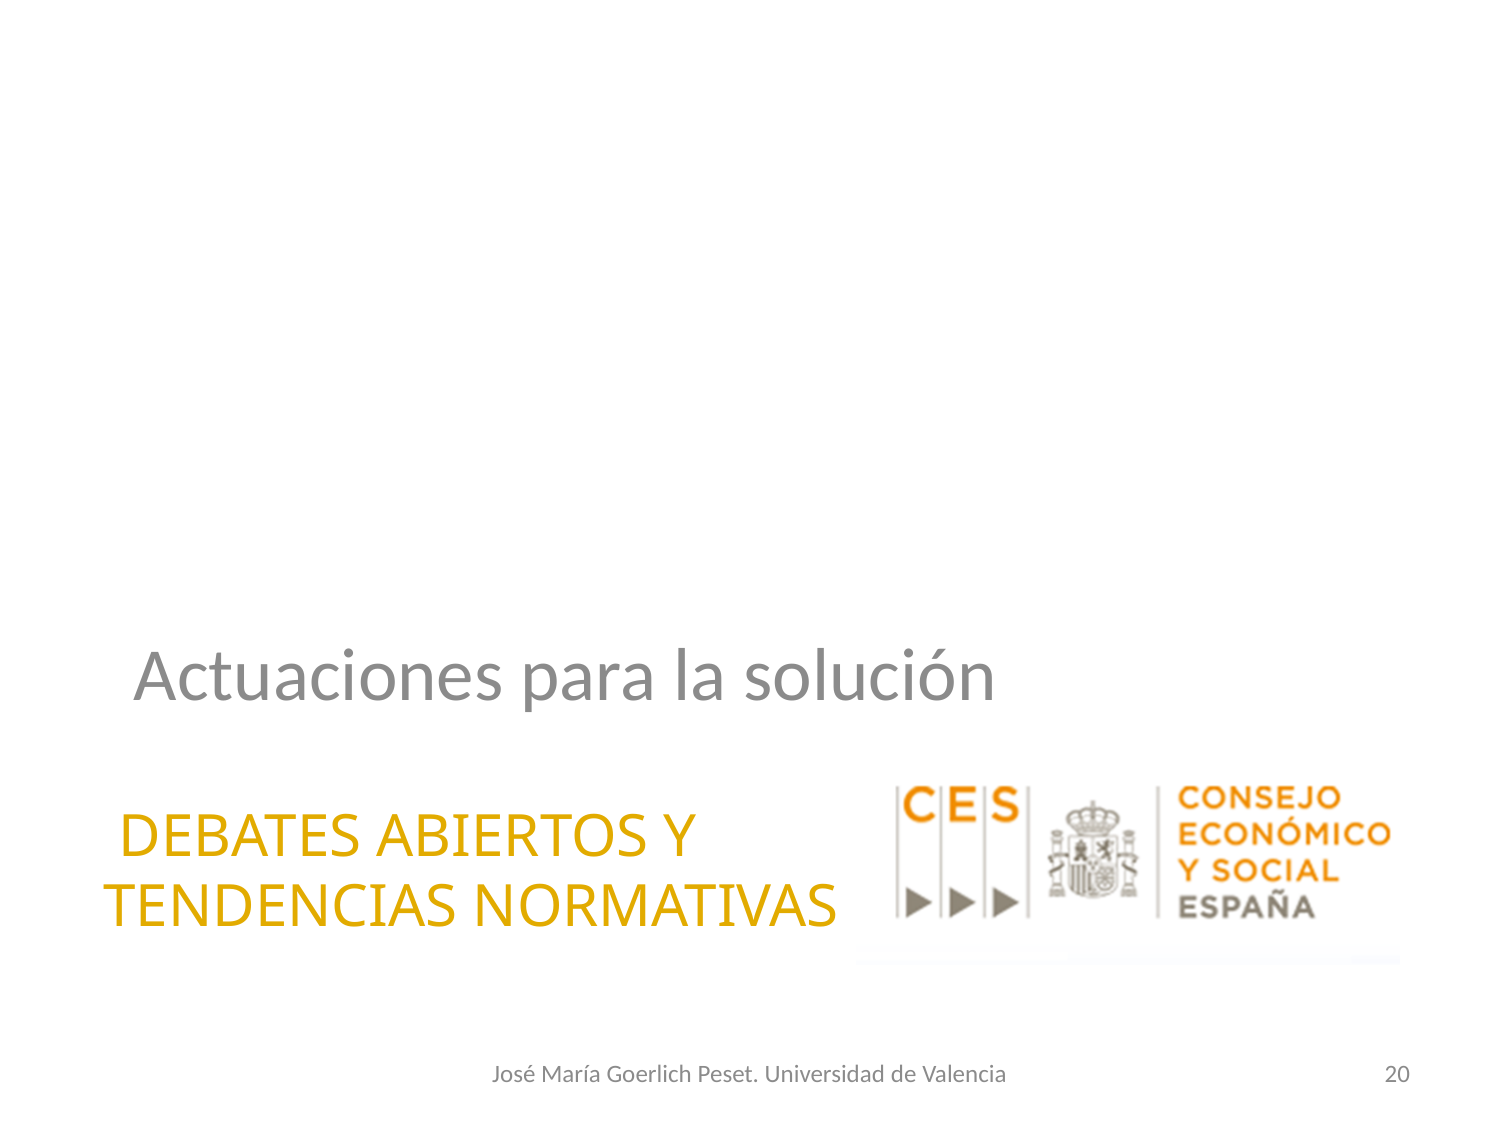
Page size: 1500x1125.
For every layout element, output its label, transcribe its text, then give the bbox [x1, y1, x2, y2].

slide_number 20 [1074, 1042, 1425, 1103]
picture [856, 738, 1400, 965]
footer José María Goerlich Peset. Universidad de Valencia [442, 1042, 1058, 1103]
title debates abiertos y Tendencias normativas [88, 716, 862, 946]
list Actuaciones para la solución [118, 476, 1394, 723]
